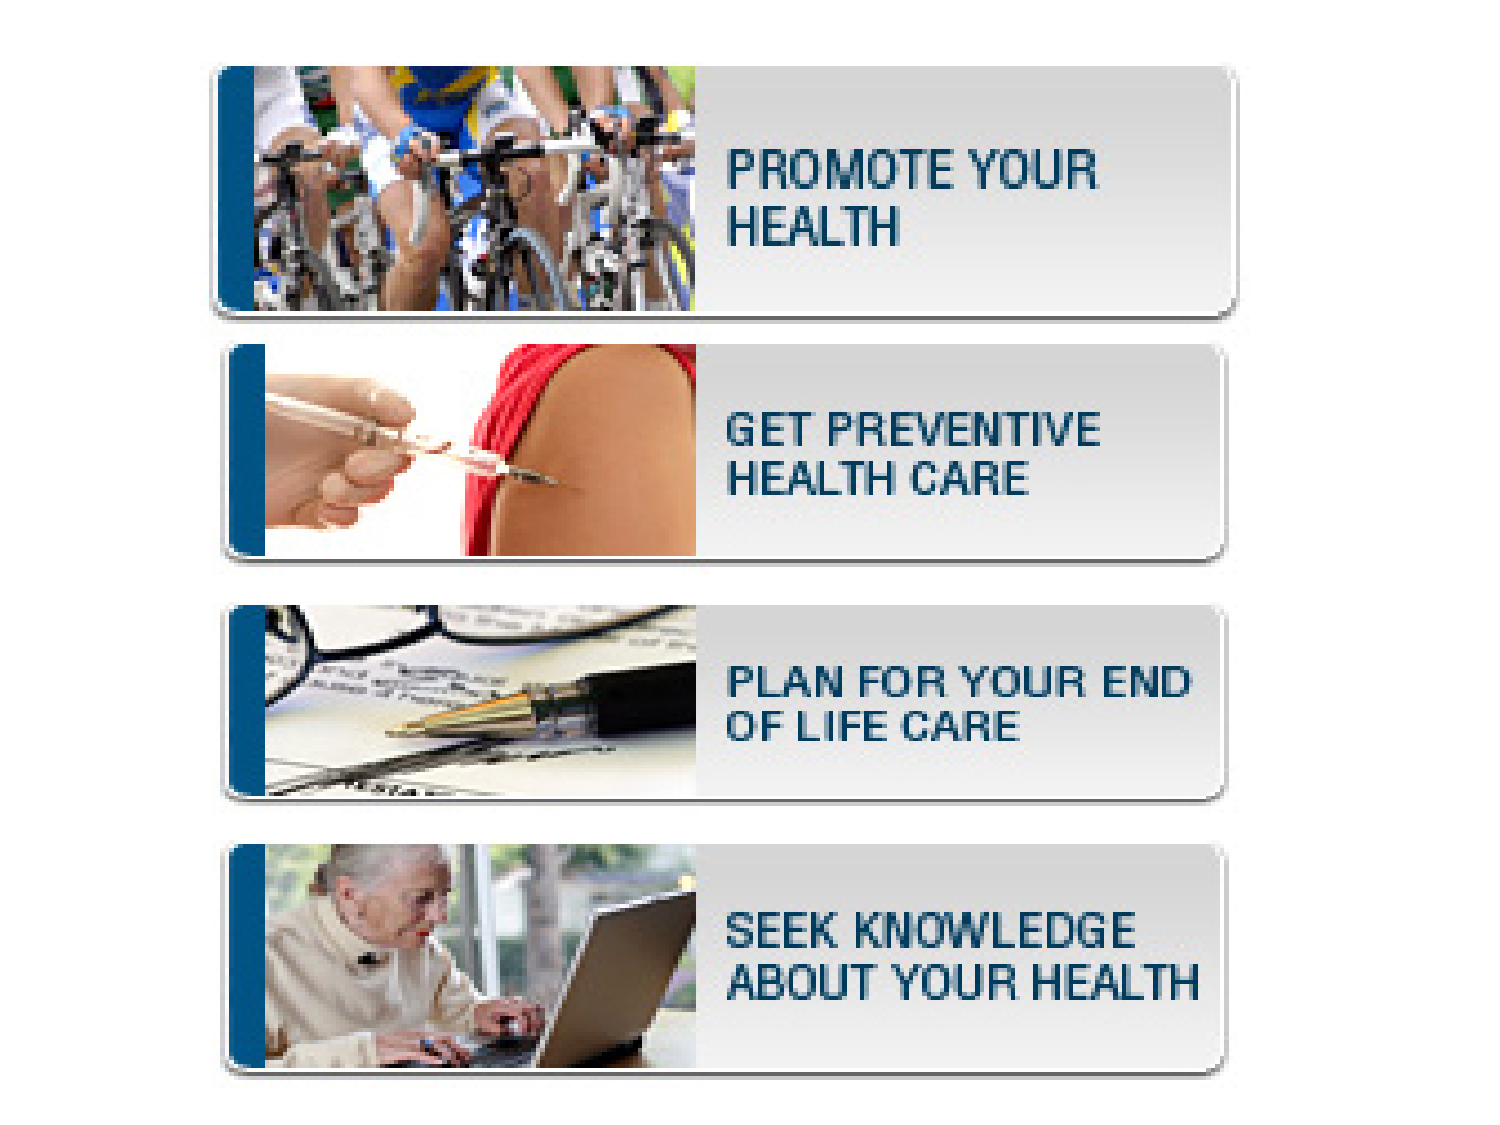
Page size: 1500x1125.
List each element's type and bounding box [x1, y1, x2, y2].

picture [199, 62, 1251, 576]
picture [212, 837, 1238, 1088]
picture [212, 599, 1238, 813]
